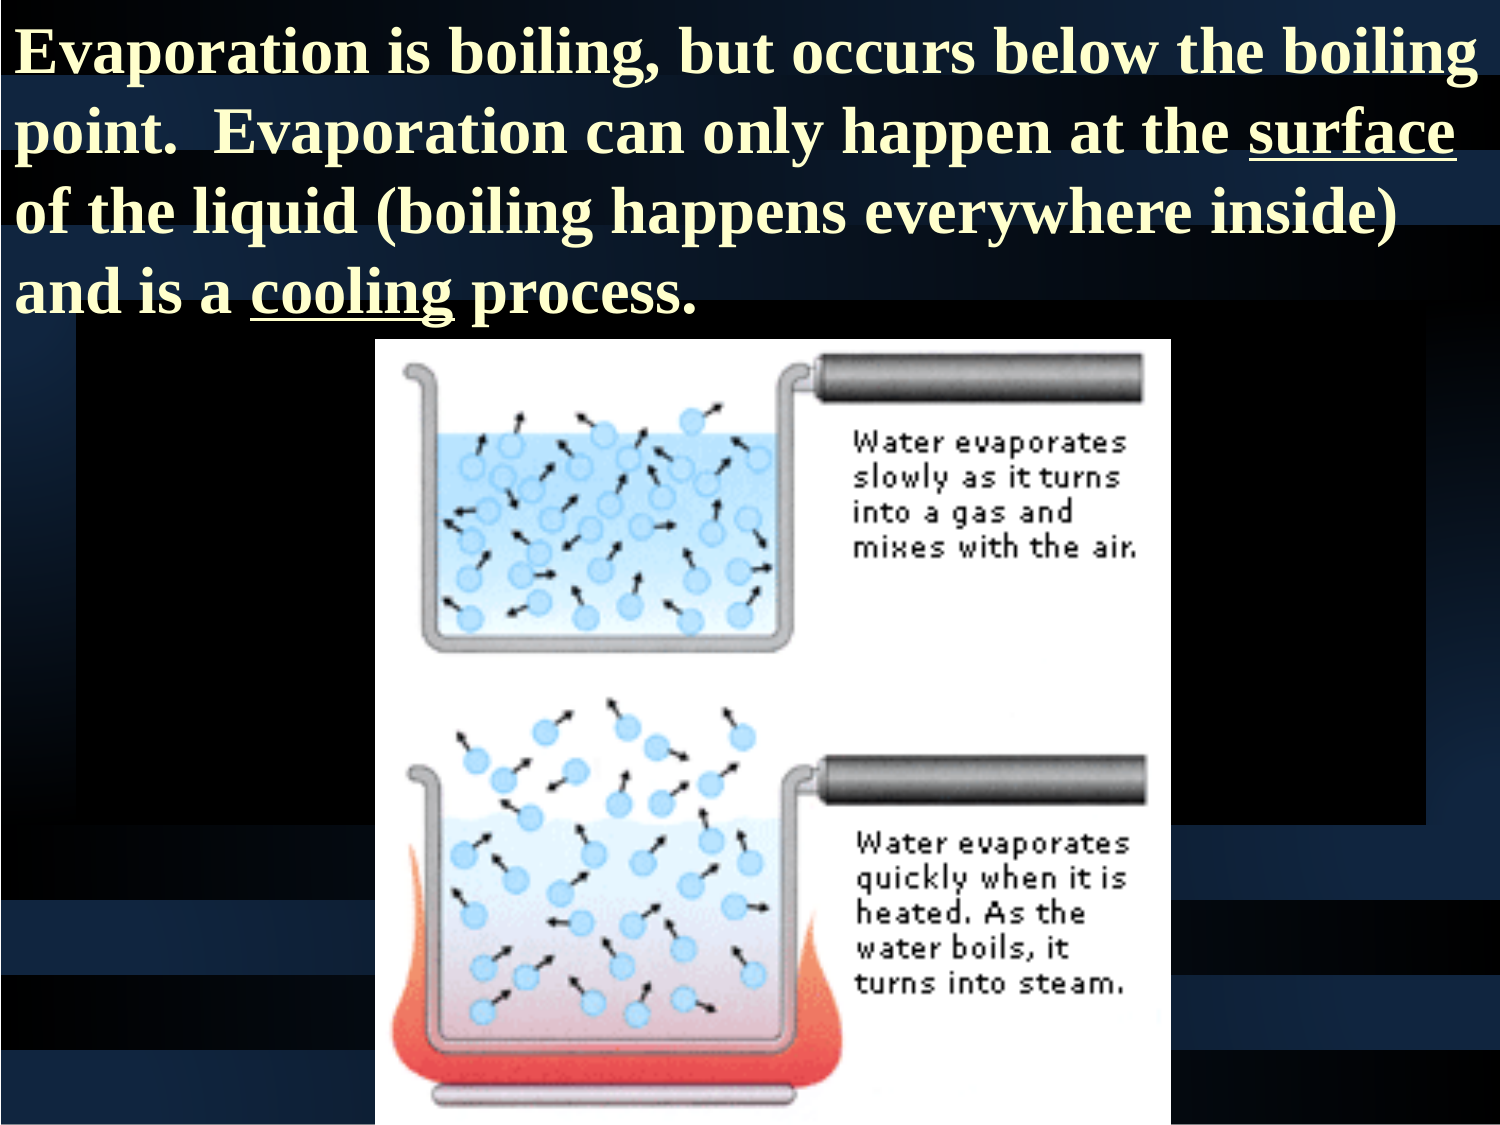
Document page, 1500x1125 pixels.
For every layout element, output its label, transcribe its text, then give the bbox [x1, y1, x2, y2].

text_box Evaporation is boiling, but occurs below the boiling point. Evaporation can only happen at the surface of the liquid (boiling happens everywhere inside) and is a cooling process. [0, 0, 1500, 335]
picture [0, 335, 1500, 1125]
